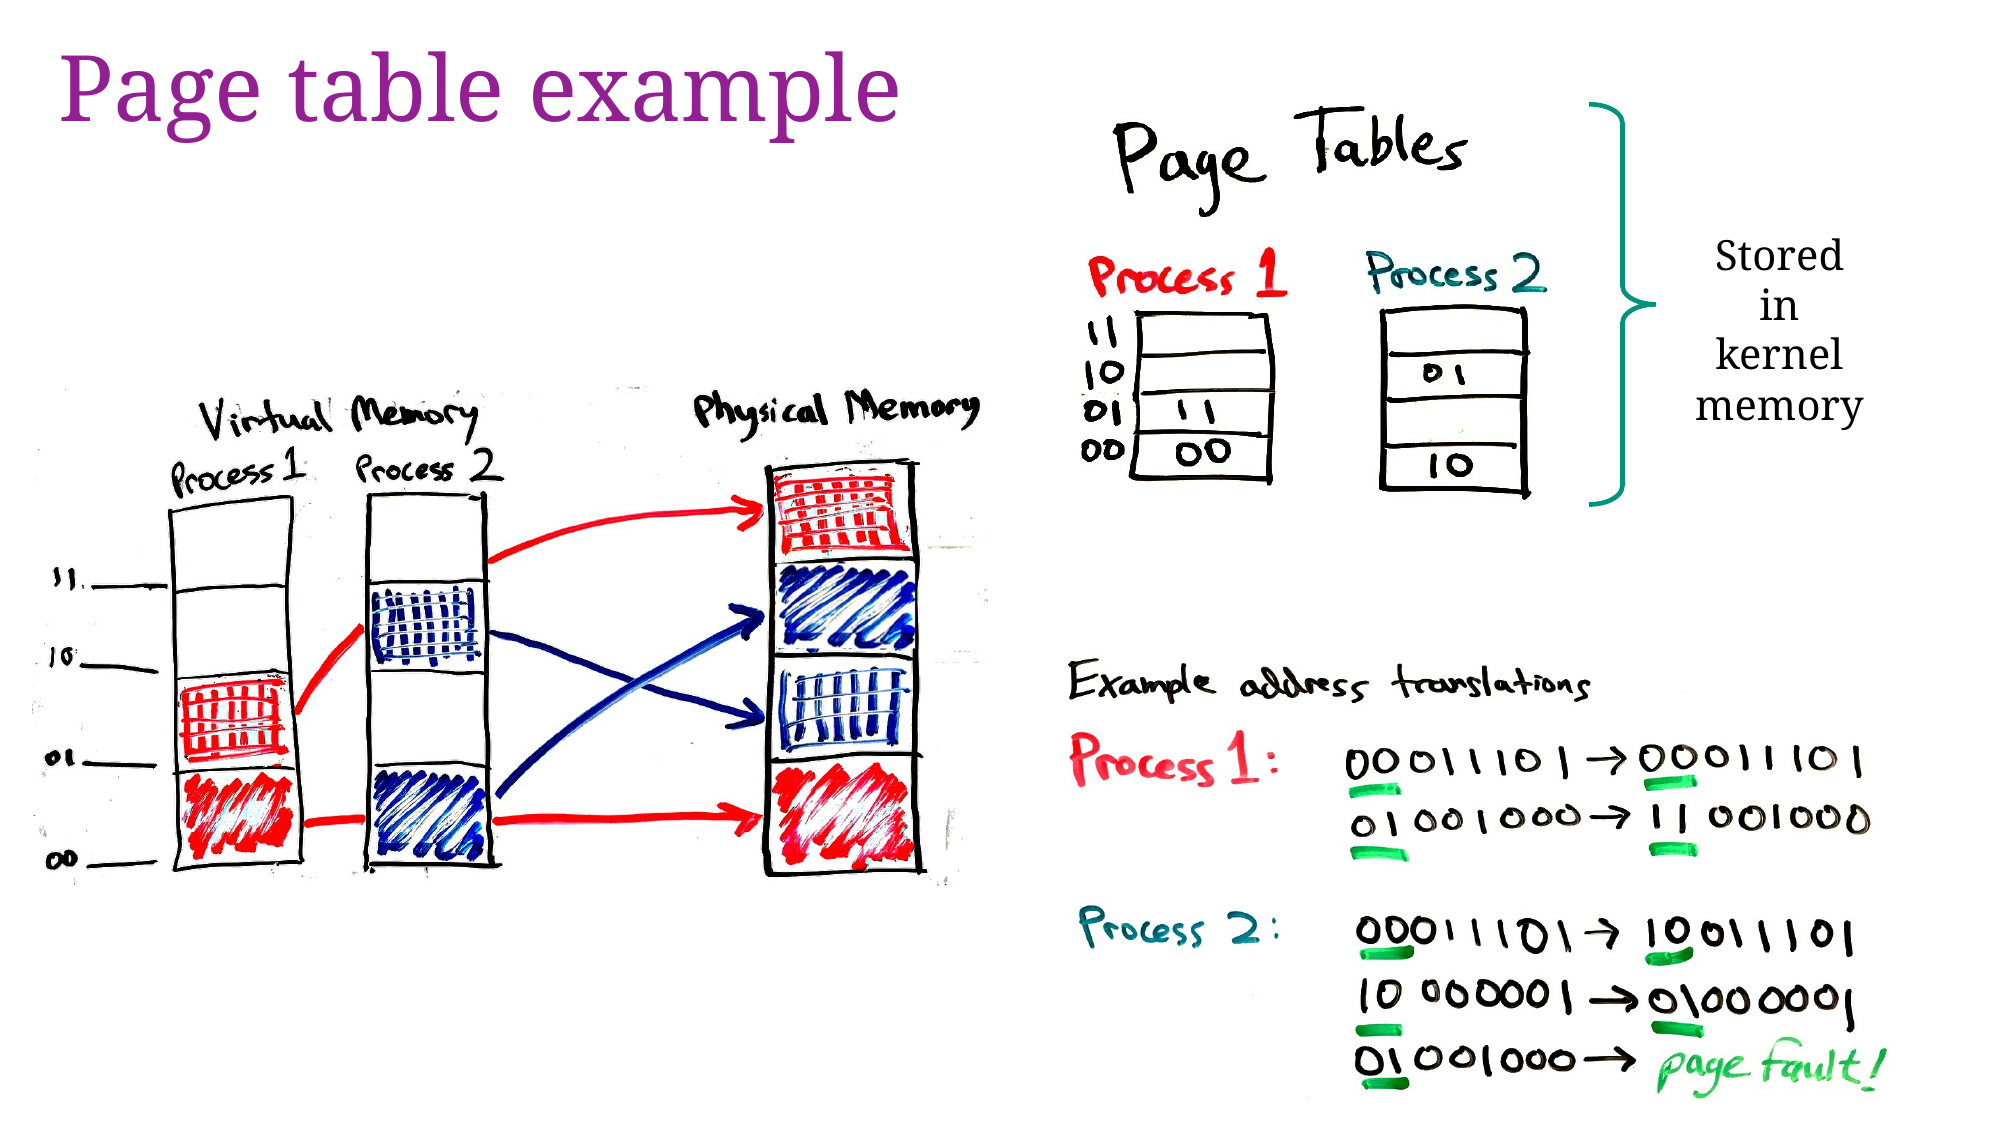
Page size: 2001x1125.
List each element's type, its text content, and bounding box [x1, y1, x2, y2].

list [31, 387, 988, 886]
text_box Stored in kernel memory [1678, 220, 1881, 436]
title Page table example [43, 25, 1953, 158]
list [1074, 104, 1551, 505]
text_box [1589, 103, 1656, 506]
picture [1058, 648, 1897, 1112]
